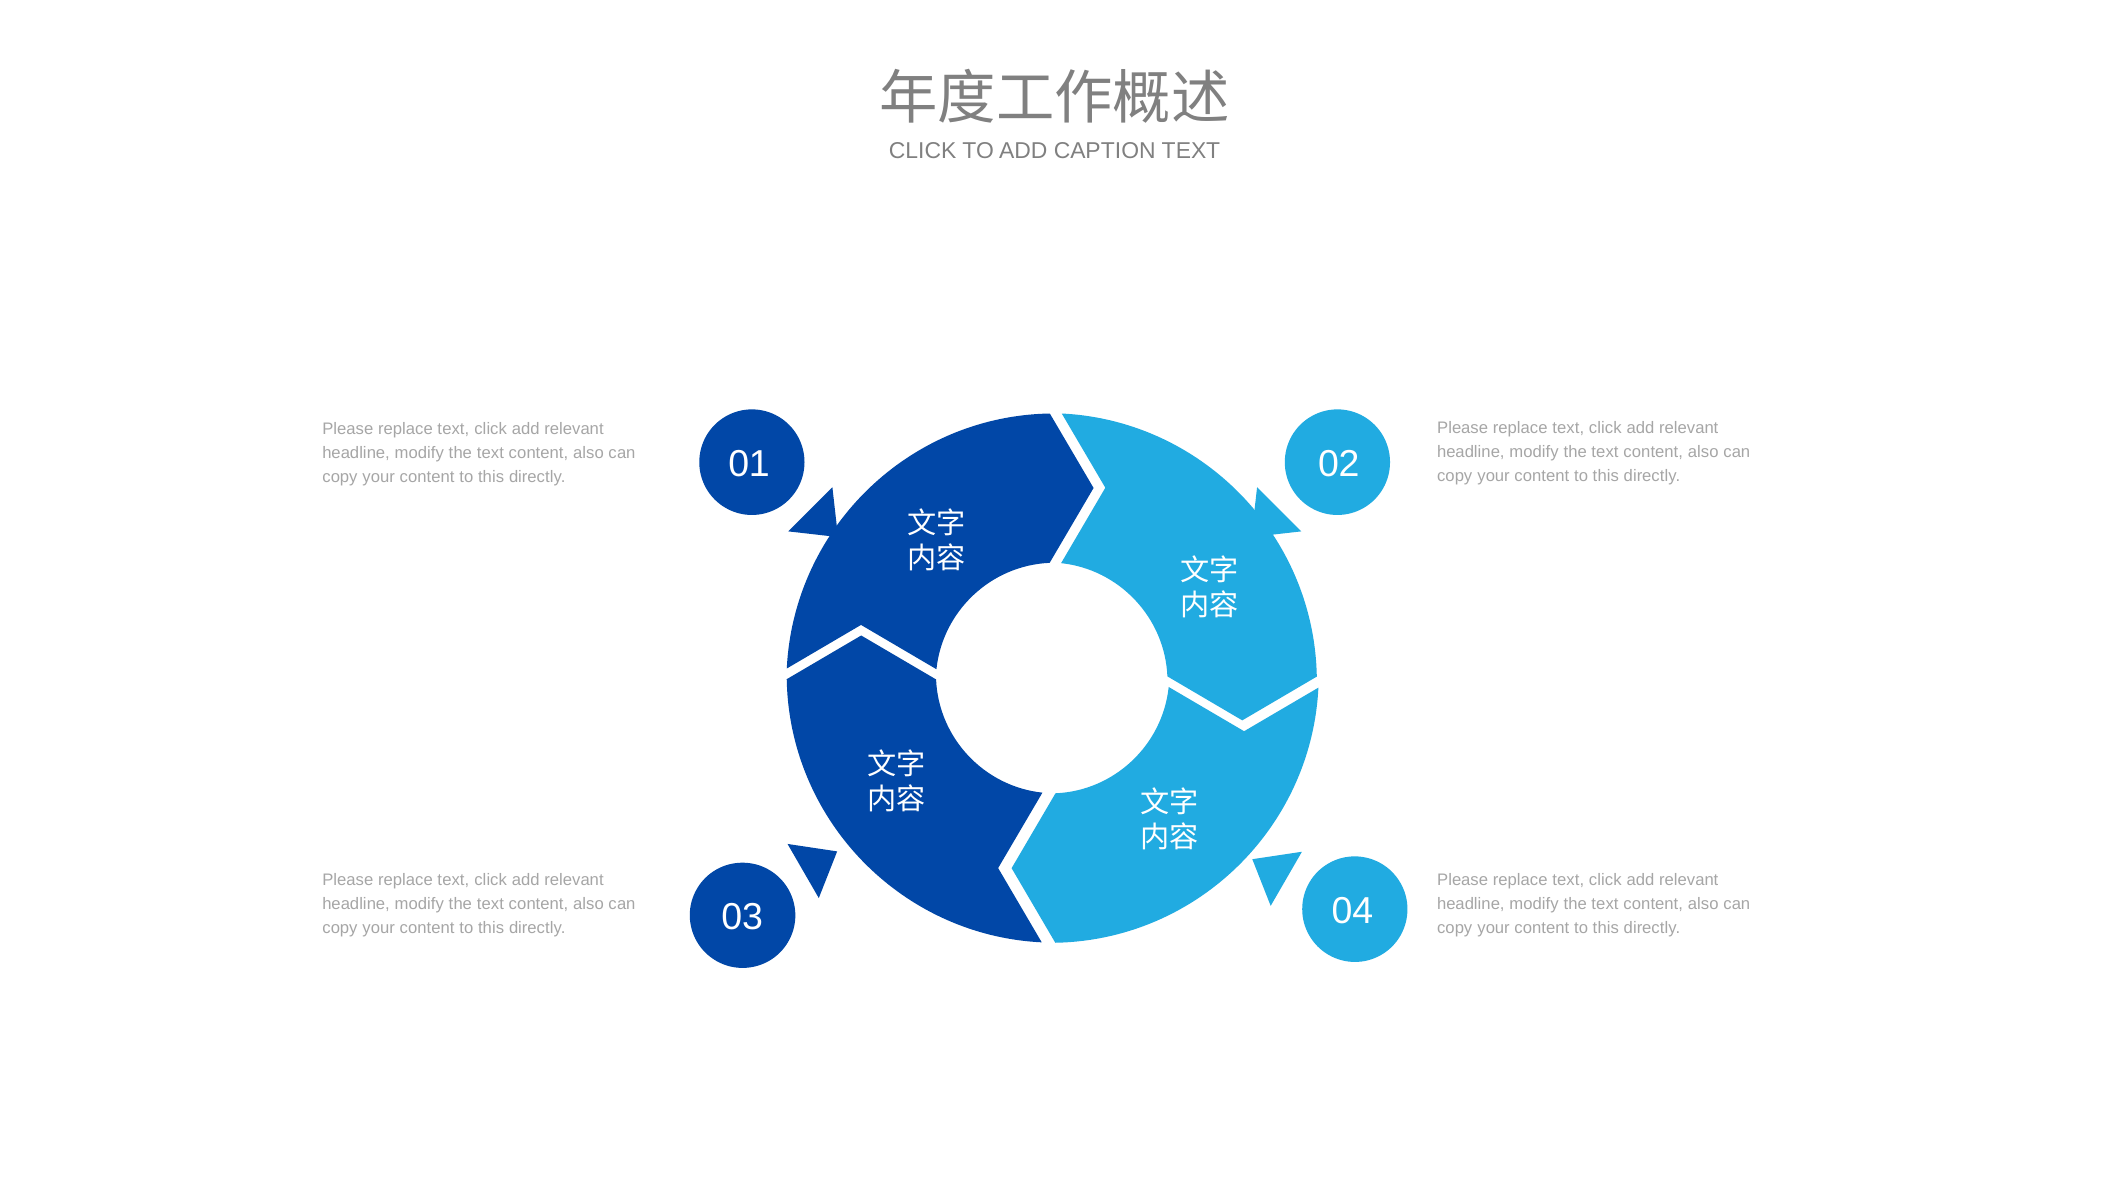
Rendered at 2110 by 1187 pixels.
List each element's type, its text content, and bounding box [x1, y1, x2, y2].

text_box 文字内容 [855, 724, 939, 836]
text_box [1011, 686, 1319, 943]
text_box 文字内容 [895, 483, 979, 595]
text_box 年度工作概述 [865, 60, 1245, 131]
text_box Please replace text, click add relevant headline, modify the text content, also can copy your content to this directly. [1437, 413, 1782, 485]
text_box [684, 827, 841, 961]
text_box [786, 635, 1043, 943]
text_box 文字内容 [1127, 762, 1212, 875]
text_box [786, 413, 1094, 670]
text_box Please replace text, click add relevant headline, modify the text content, also can copy your content to this directly. [1437, 865, 1782, 937]
text_box Please replace text, click add relevant headline, modify the text content, also can copy your content to this directly. [322, 865, 660, 937]
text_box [1234, 409, 1391, 543]
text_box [1248, 835, 1405, 969]
text_box 文字内容 [1167, 530, 1252, 643]
text_box [1061, 413, 1317, 721]
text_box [699, 409, 856, 543]
text_box CLICK TO ADD CAPTION TEXT [865, 135, 1245, 163]
text_box Please replace text, click add relevant headline, modify the text content, also can copy your content to this directly. [322, 414, 660, 486]
